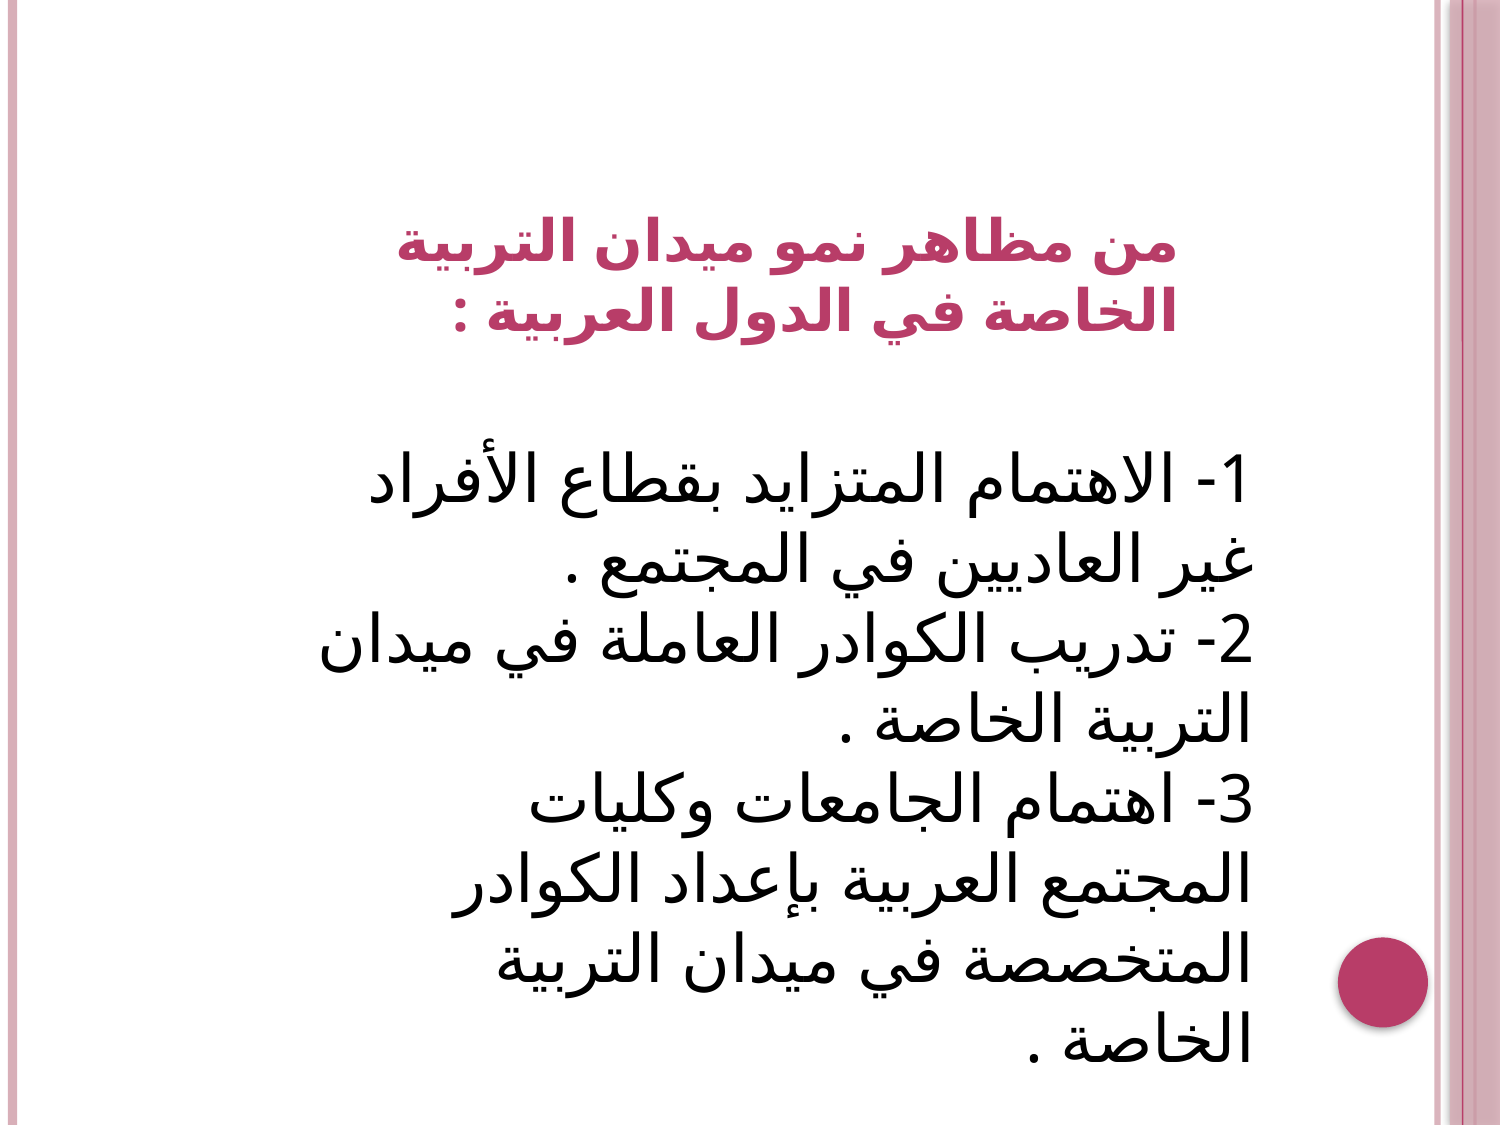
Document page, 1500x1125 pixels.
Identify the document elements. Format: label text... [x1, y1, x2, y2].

text_box 1- الاهتمام المتزايد بقطاع الأفراد غير العاديين في المجتمع . 2- تدريب الكوادر العاملة في ميدان التربية الخاصة . 3- اهتمام الجامعات وكليات المجتمع العربية بإعداد الكوادر المتخصصة في ميدان التربية الخاصة . [289, 428, 1270, 1084]
text_box من مظاهر نمو ميدان التربية الخاصة في الدول العربية : [261, 196, 1195, 351]
